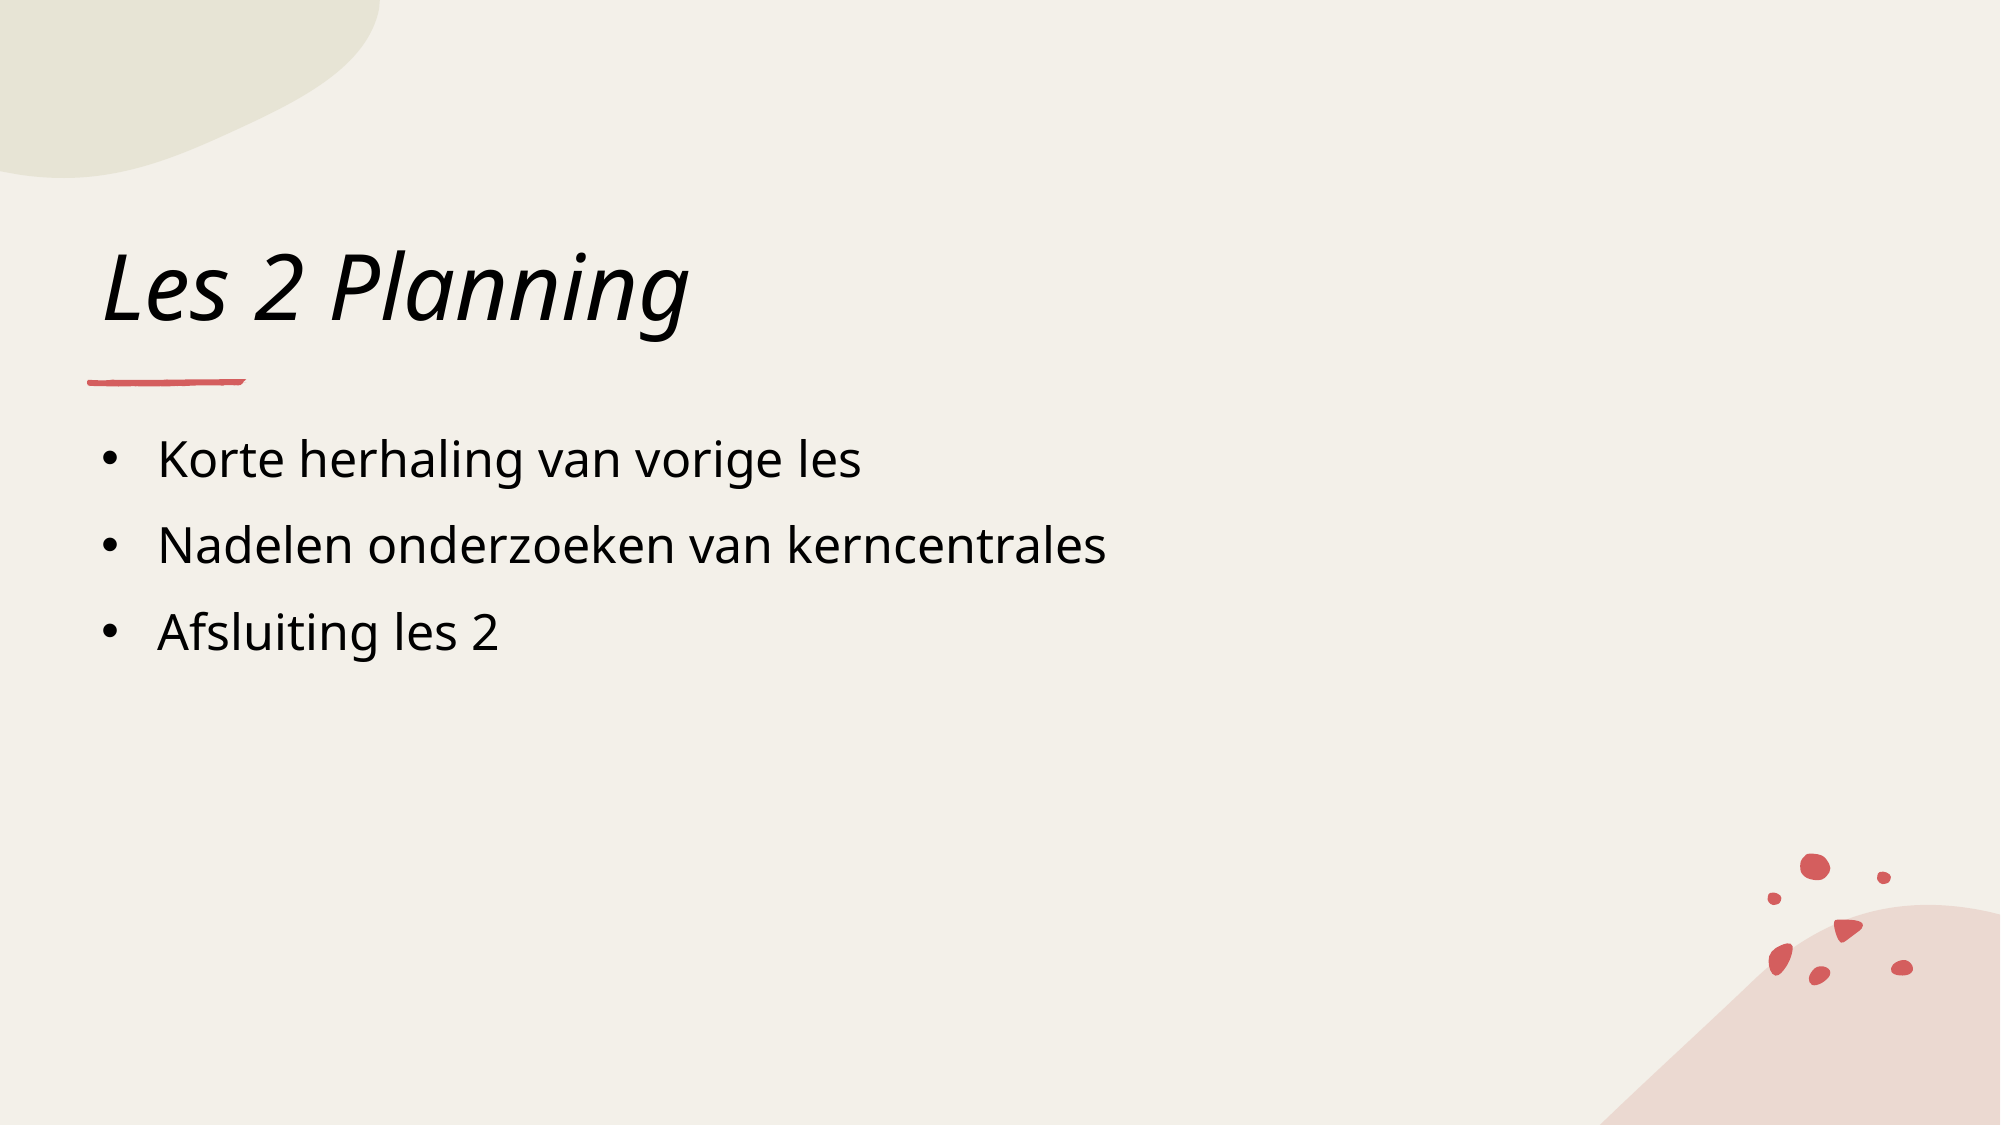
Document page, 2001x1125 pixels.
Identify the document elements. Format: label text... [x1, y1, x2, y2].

list Korte herhaling van vorige les Nadelen onderzoeken van kerncentrales Afsluiting les 2 [86, 413, 1740, 996]
title Les 2 Planning [86, 129, 1740, 347]
